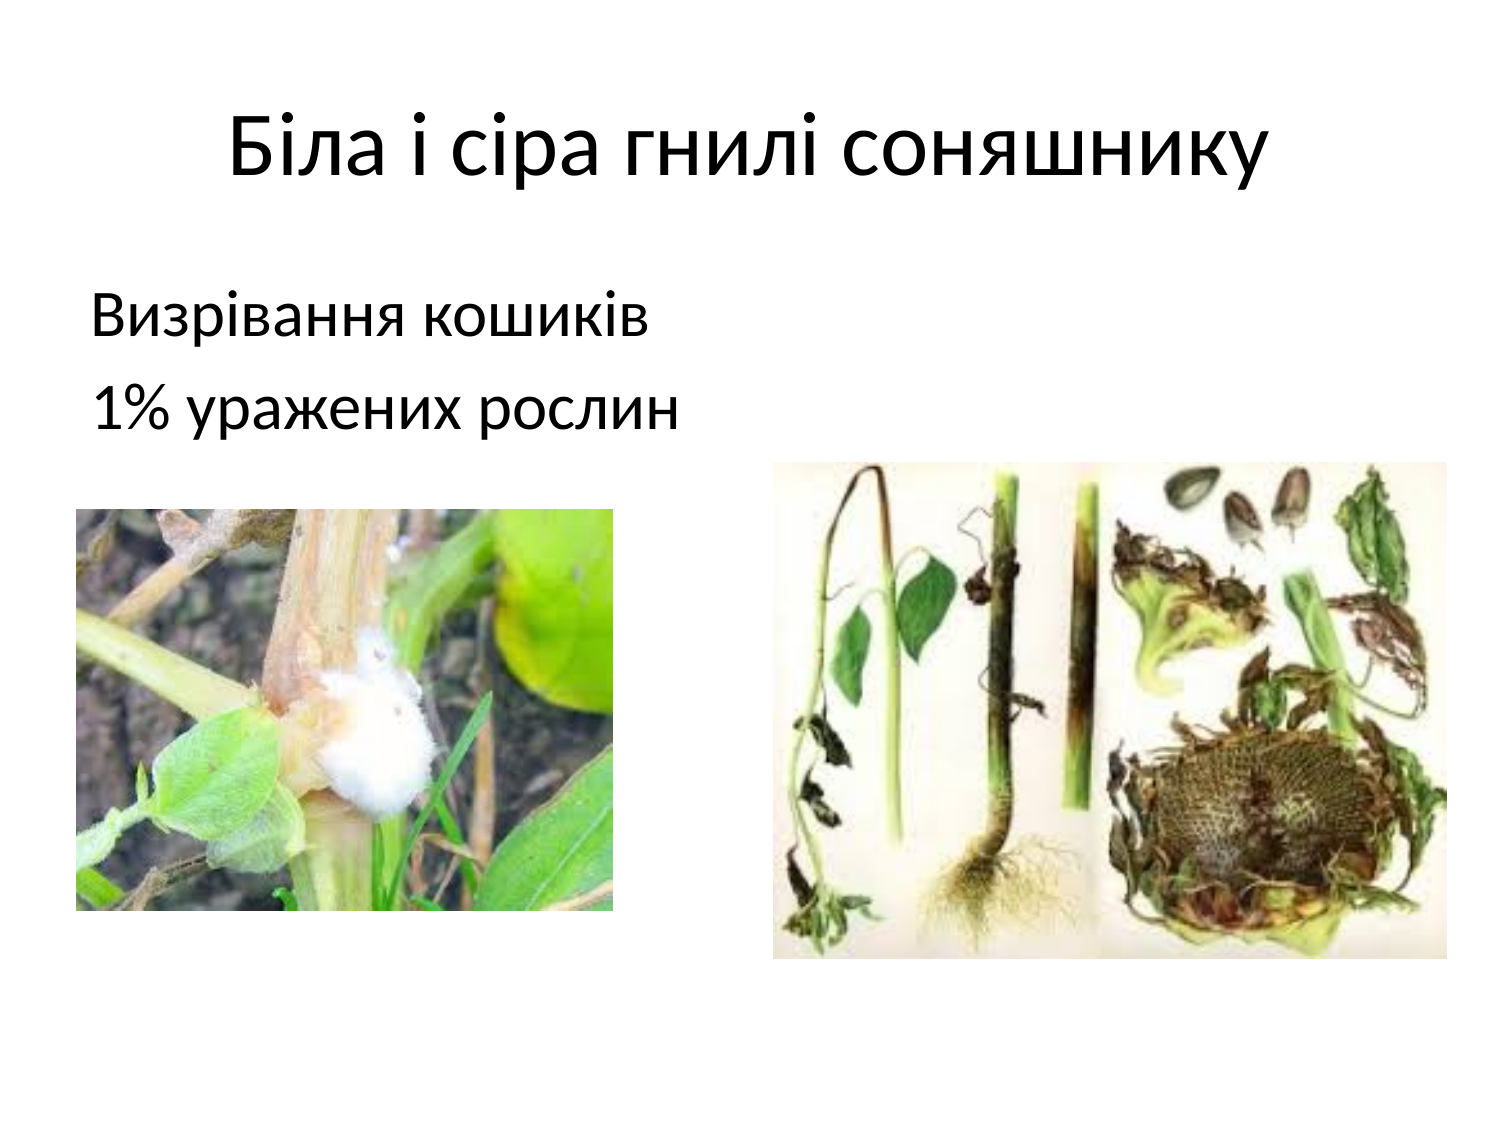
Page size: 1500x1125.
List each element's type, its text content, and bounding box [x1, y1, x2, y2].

picture [76, 509, 614, 912]
list Визрівання кошиків 1% уражених рослин [75, 262, 1425, 1005]
picture [773, 461, 1448, 959]
title Біла і сіра гнилі соняшнику [75, 45, 1425, 233]
